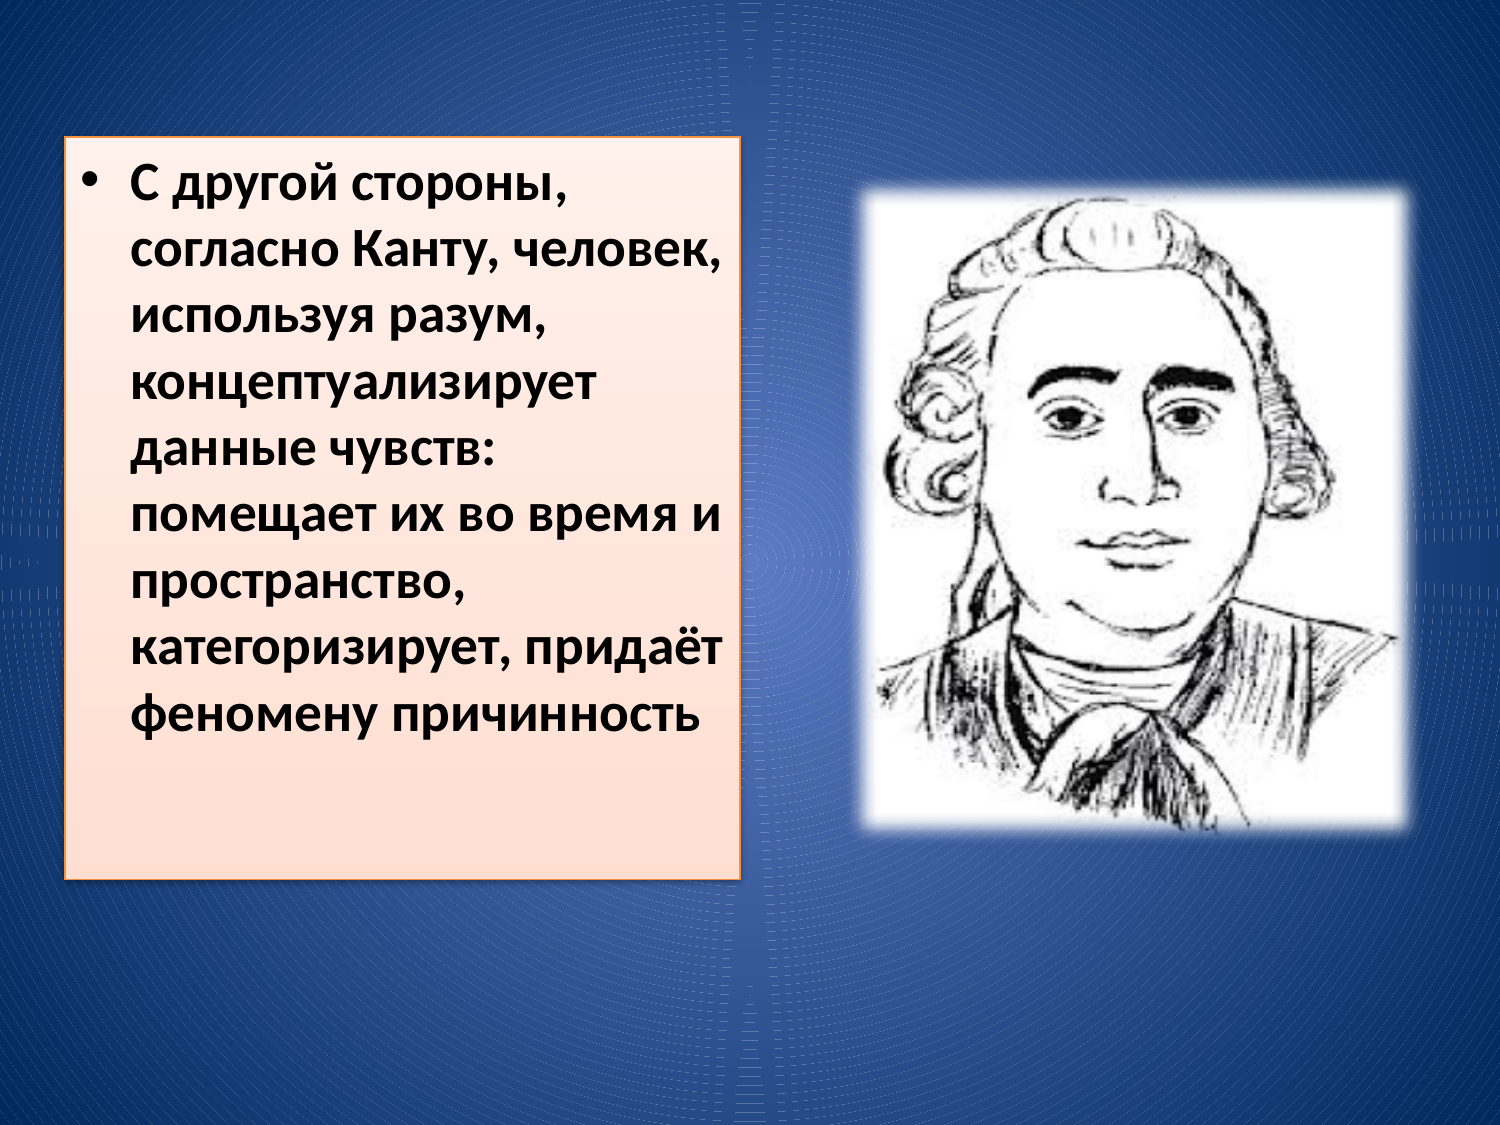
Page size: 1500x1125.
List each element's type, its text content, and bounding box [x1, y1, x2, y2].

list С другой стороны, согласно Канту, человек, используя разум, концептуализирует данные чувств: помещает их во время и пространство, категоризирует, придаёт феномену причинность [64, 136, 741, 880]
picture [844, 172, 1424, 847]
